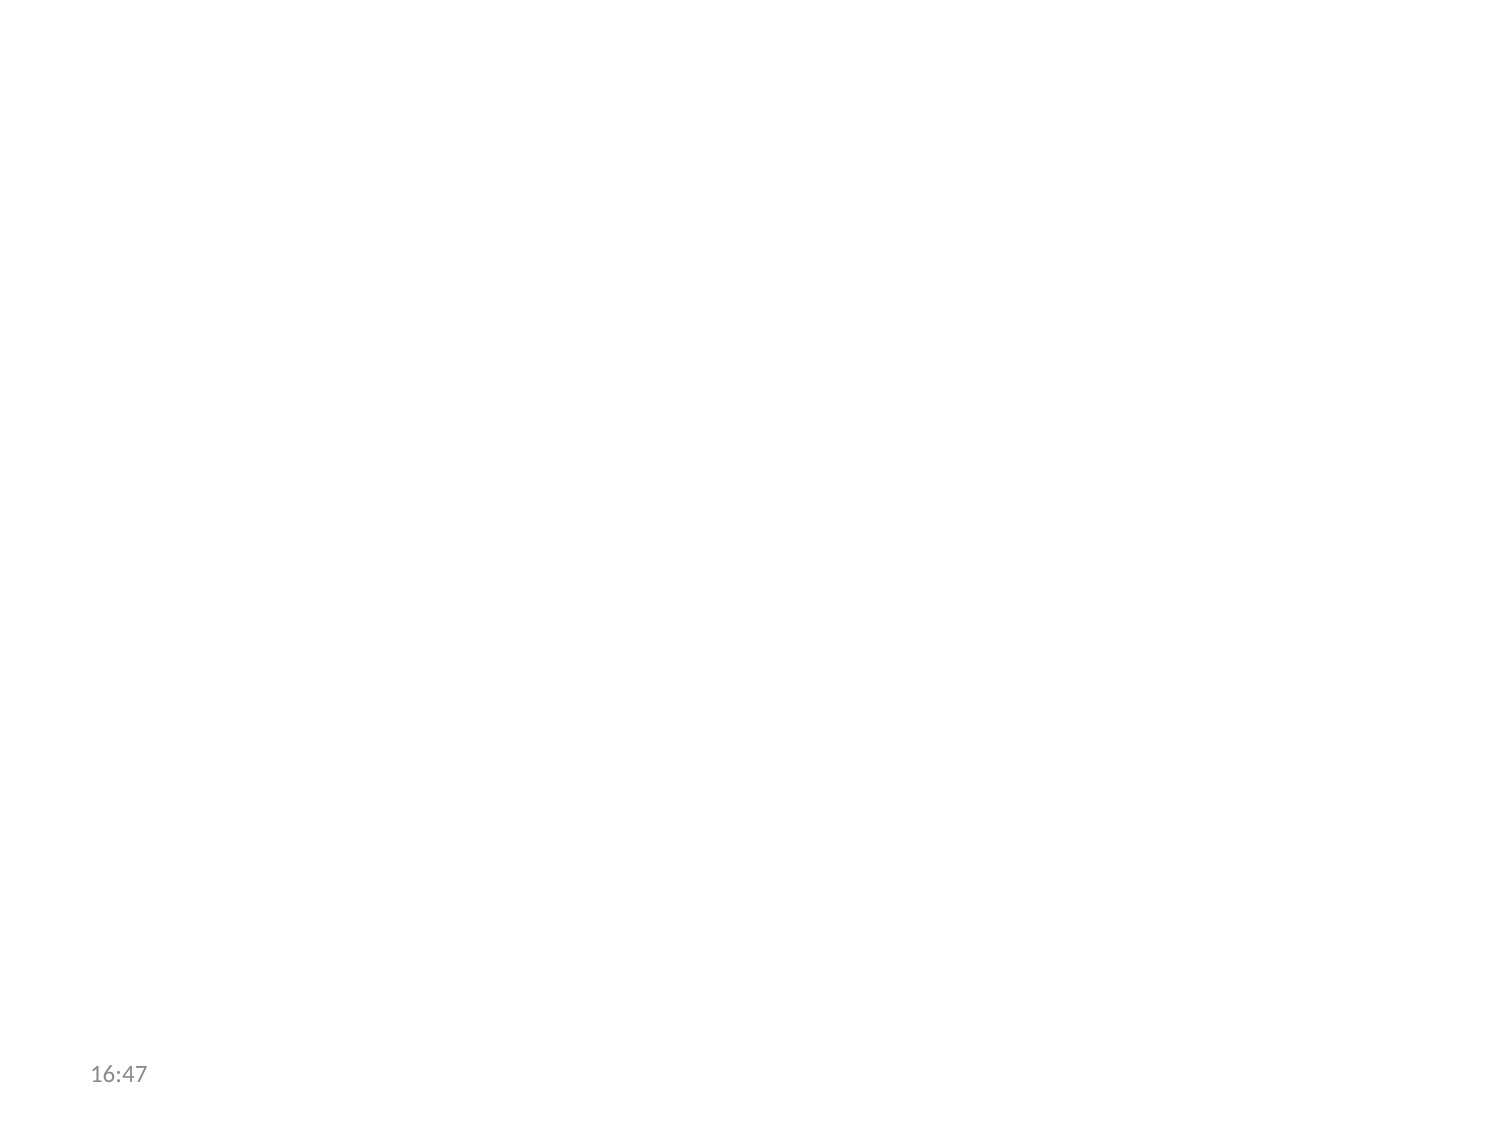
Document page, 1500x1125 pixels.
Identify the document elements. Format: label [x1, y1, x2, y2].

slide_number [75, 1042, 425, 1103]
